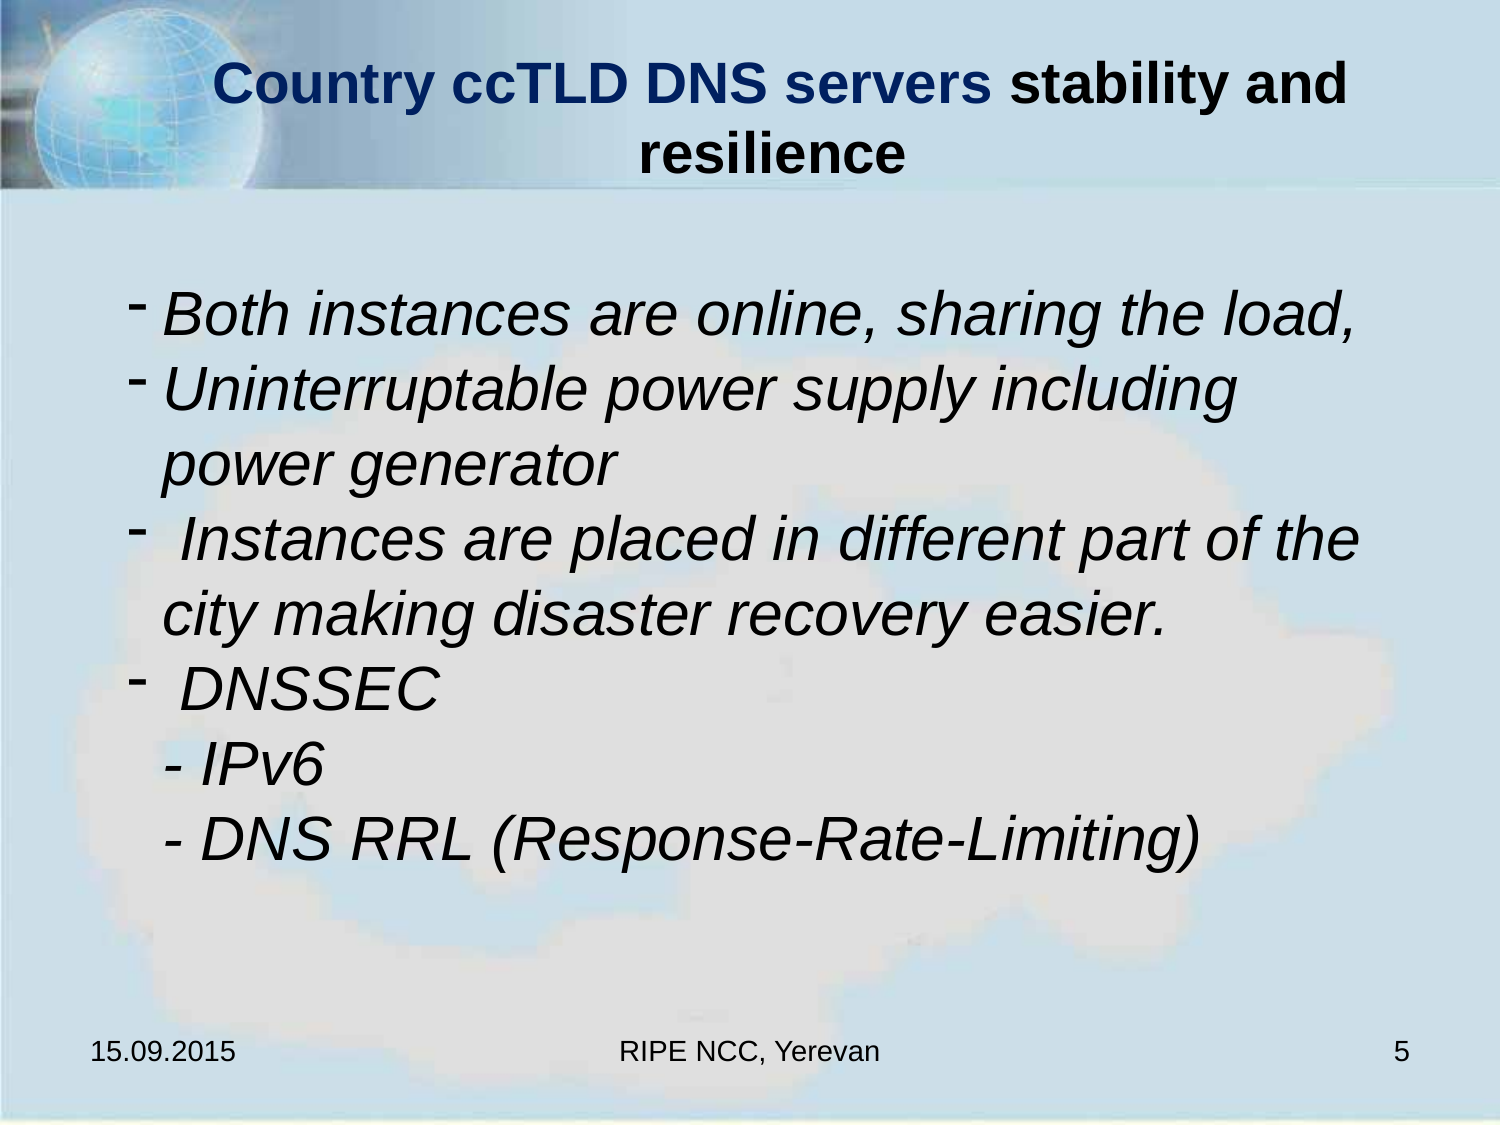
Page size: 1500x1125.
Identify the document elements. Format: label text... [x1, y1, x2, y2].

picture [0, 0, 1500, 1125]
text_box Both instances are online, sharing the load, Uninterruptable power supply including power generator Instances are placed in different part of the city making disaster recovery easier. DNSSEC - IPv6 - DNS RRL (Response-Rate-Limiting) [112, 265, 1400, 881]
footer RIPE NCC, Yerevan [512, 1024, 988, 1103]
slide_number 5 [1074, 1024, 1426, 1103]
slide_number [74, 1024, 426, 1103]
text_box Country ccTLD DNS servers stability and resilience [99, 37, 1463, 193]
